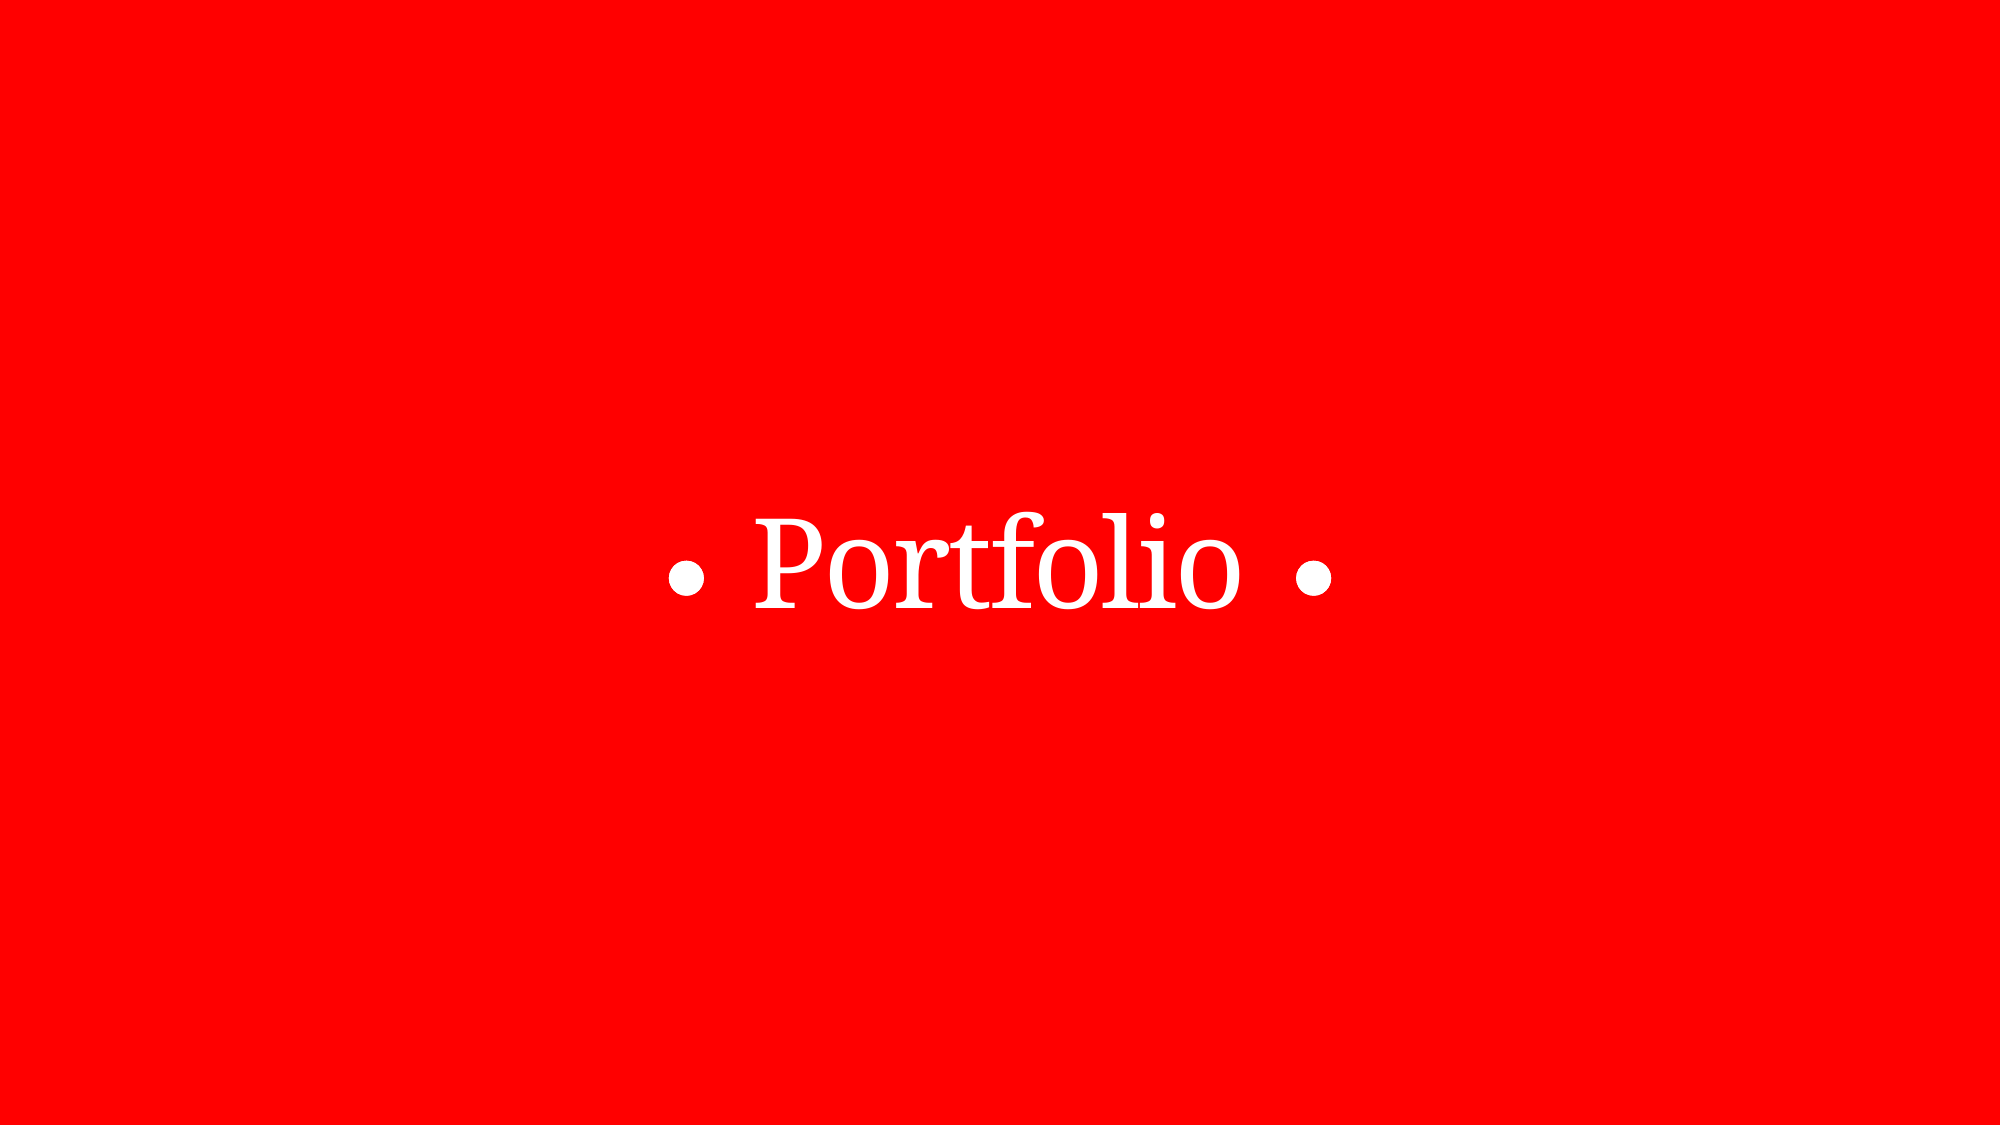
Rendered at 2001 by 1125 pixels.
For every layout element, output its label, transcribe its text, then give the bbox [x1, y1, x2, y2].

list Portfolio [710, 492, 1288, 643]
